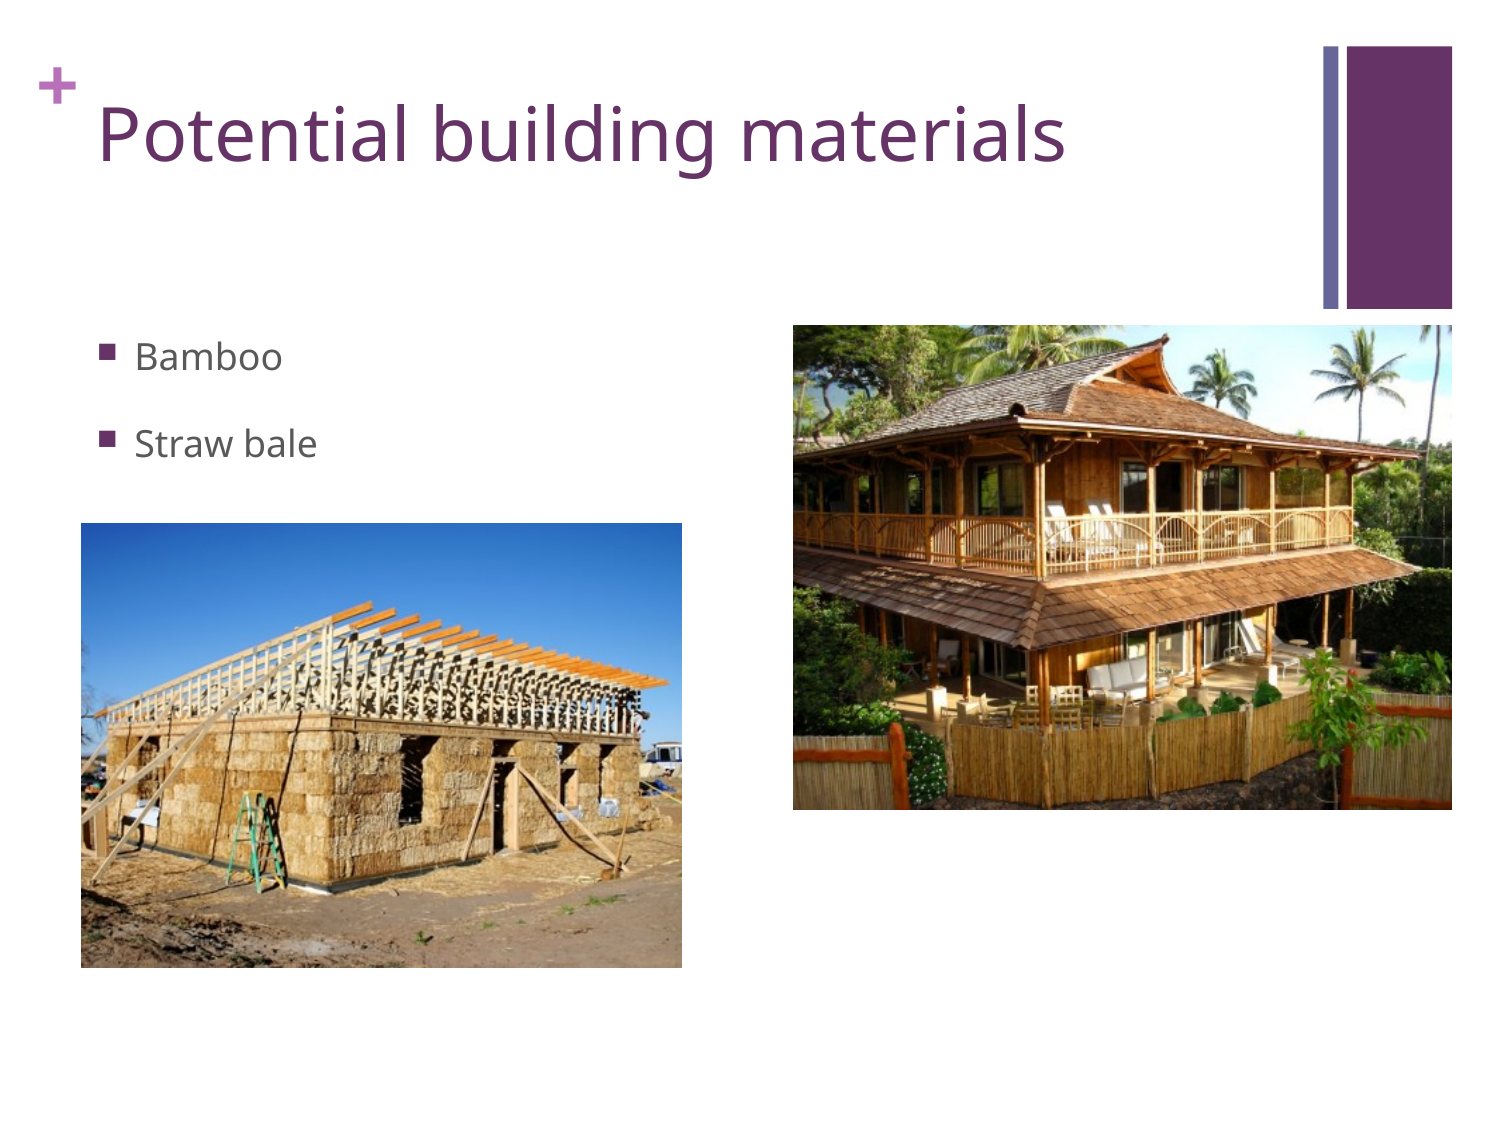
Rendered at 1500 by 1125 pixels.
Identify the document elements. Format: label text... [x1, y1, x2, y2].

picture [792, 325, 1452, 810]
title Potential building materials [81, 79, 1322, 263]
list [81, 405, 683, 1086]
list Bamboo Straw bale [81, 325, 682, 403]
